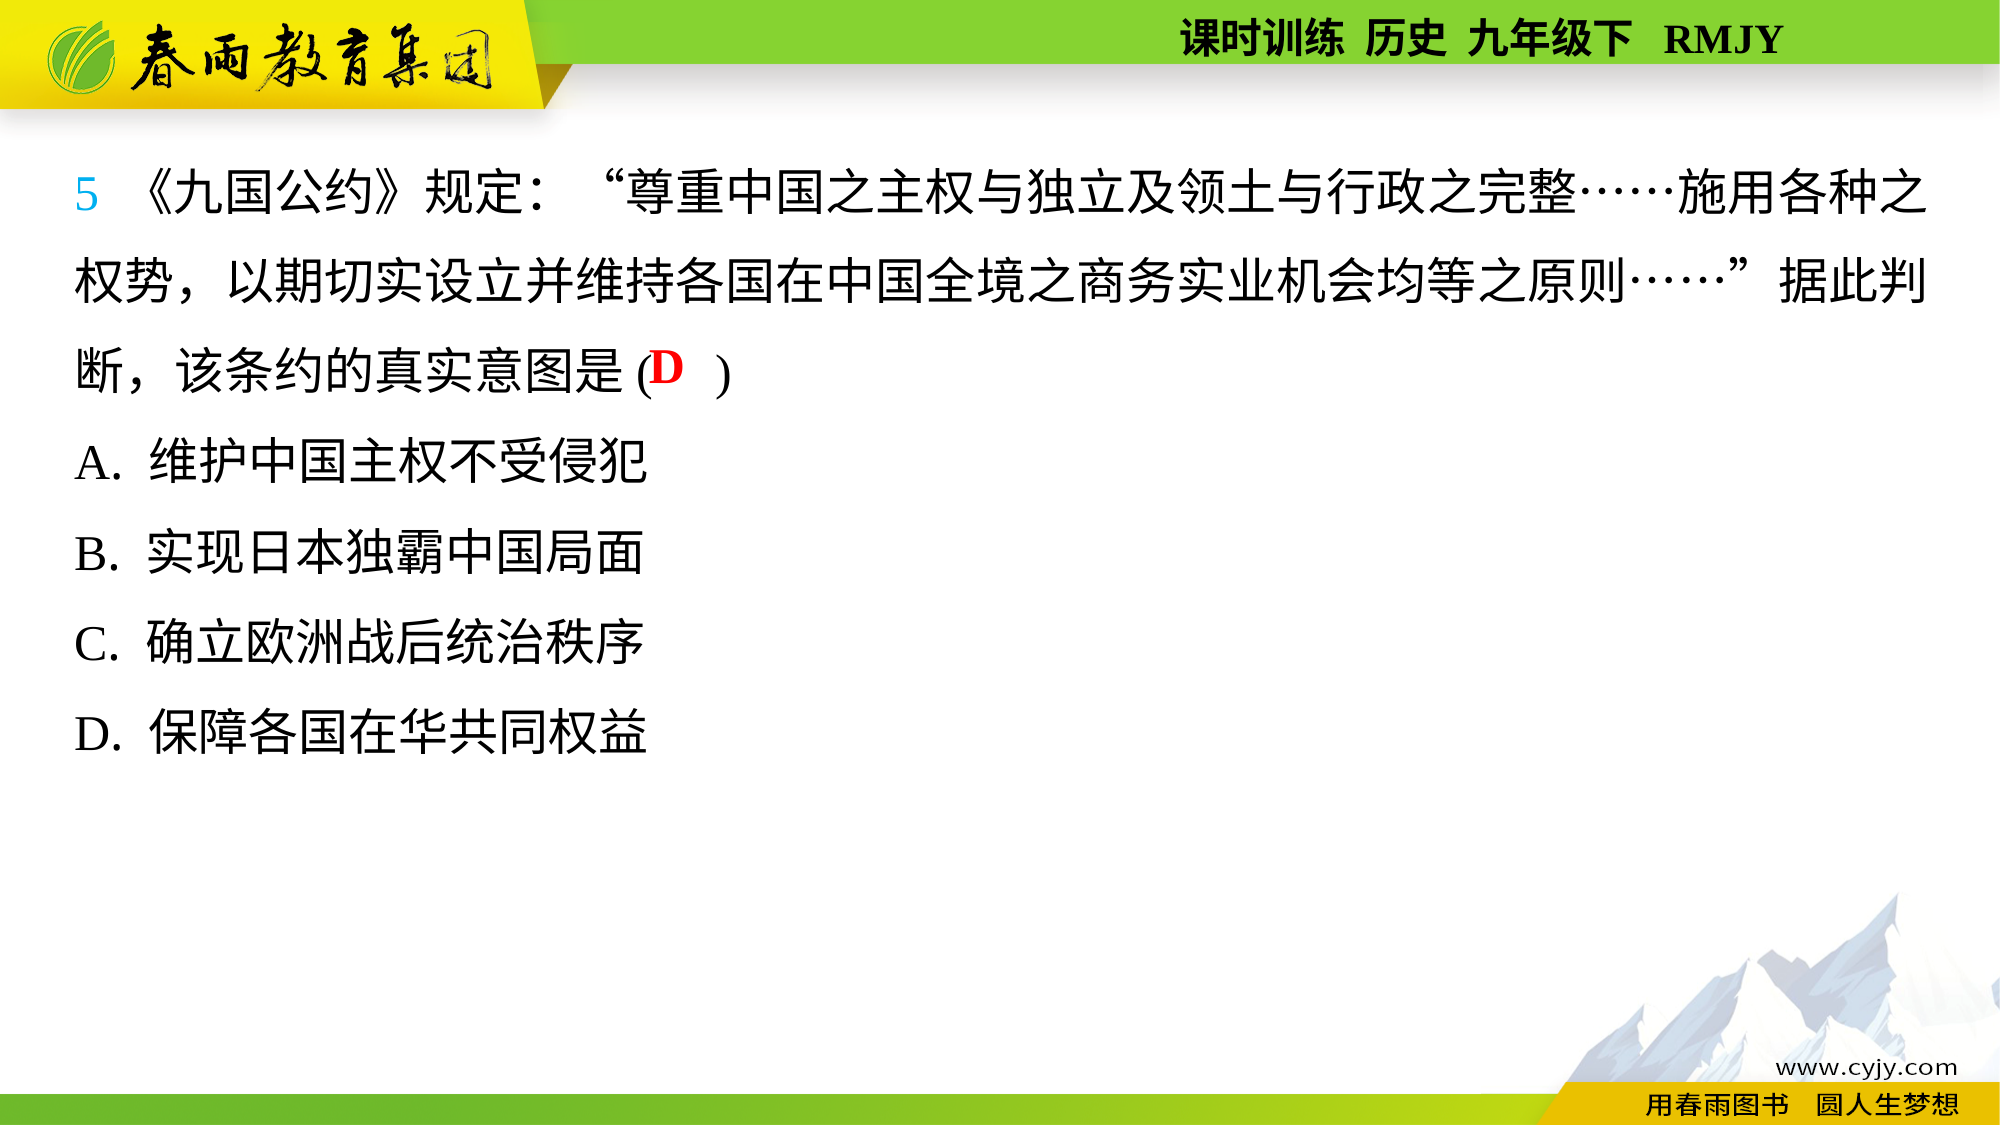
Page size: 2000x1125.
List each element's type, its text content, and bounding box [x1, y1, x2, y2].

list 5 《九国公约》规定：“尊重中国之主权与独立及领土与行政之完整……施用各种之权势，以期切实设立并维持各国在中国全境之商务实业机会均等之原则……”据此判断，该条约的真实意图是( ) A. 维护中国主权不受侵犯 B. 实现日本独霸中国局面 C. 确立欧洲战后统治秩序 D. 保障各国在华共同权益 [59, 122, 1944, 774]
picture [0, 0, 2000, 1125]
text_box D [634, 326, 700, 401]
